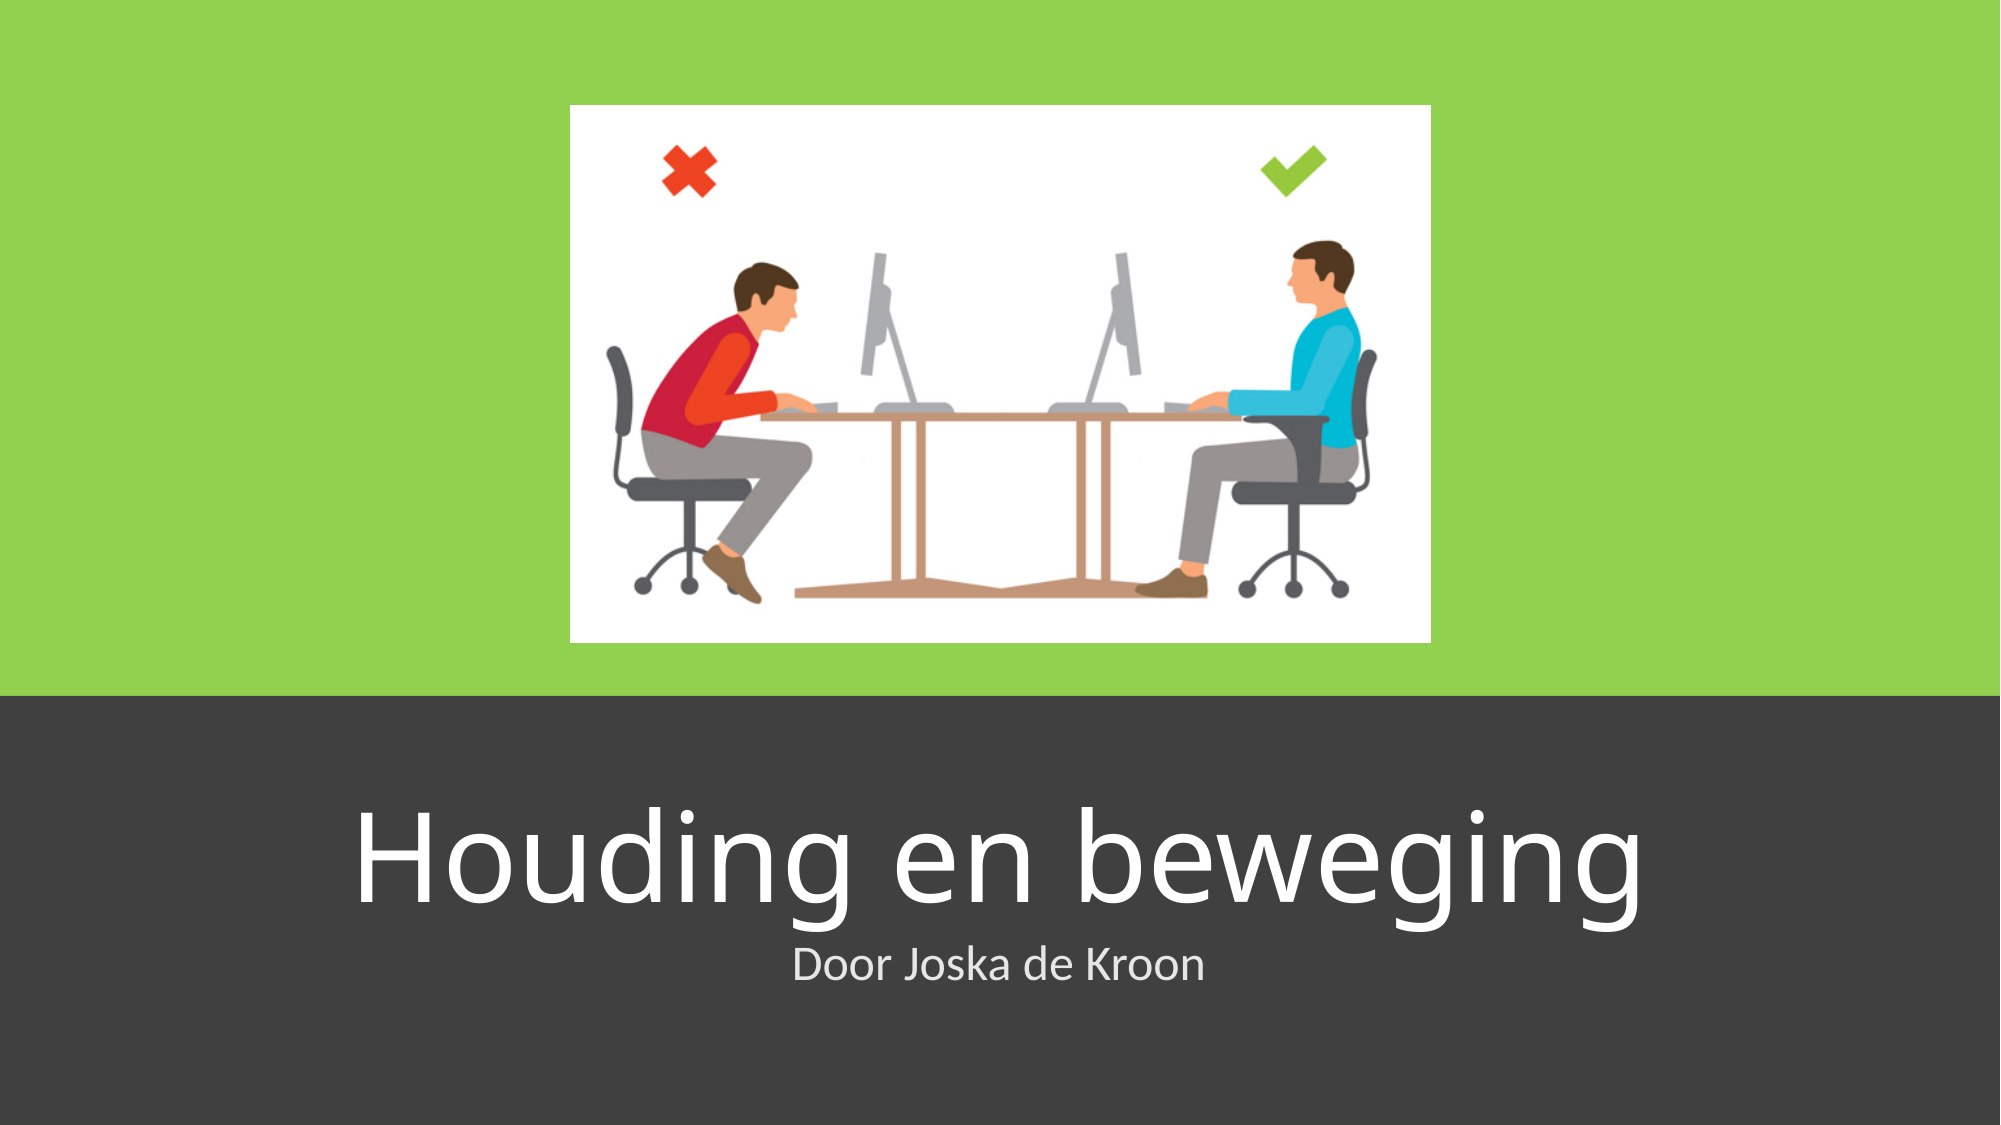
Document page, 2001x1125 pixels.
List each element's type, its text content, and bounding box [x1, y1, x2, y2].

picture [570, 105, 1431, 643]
title Houding en beweging [115, 738, 1882, 937]
subtitle Door Joska de Kroon [225, 929, 1773, 1048]
text_box [0, 695, 2000, 1125]
